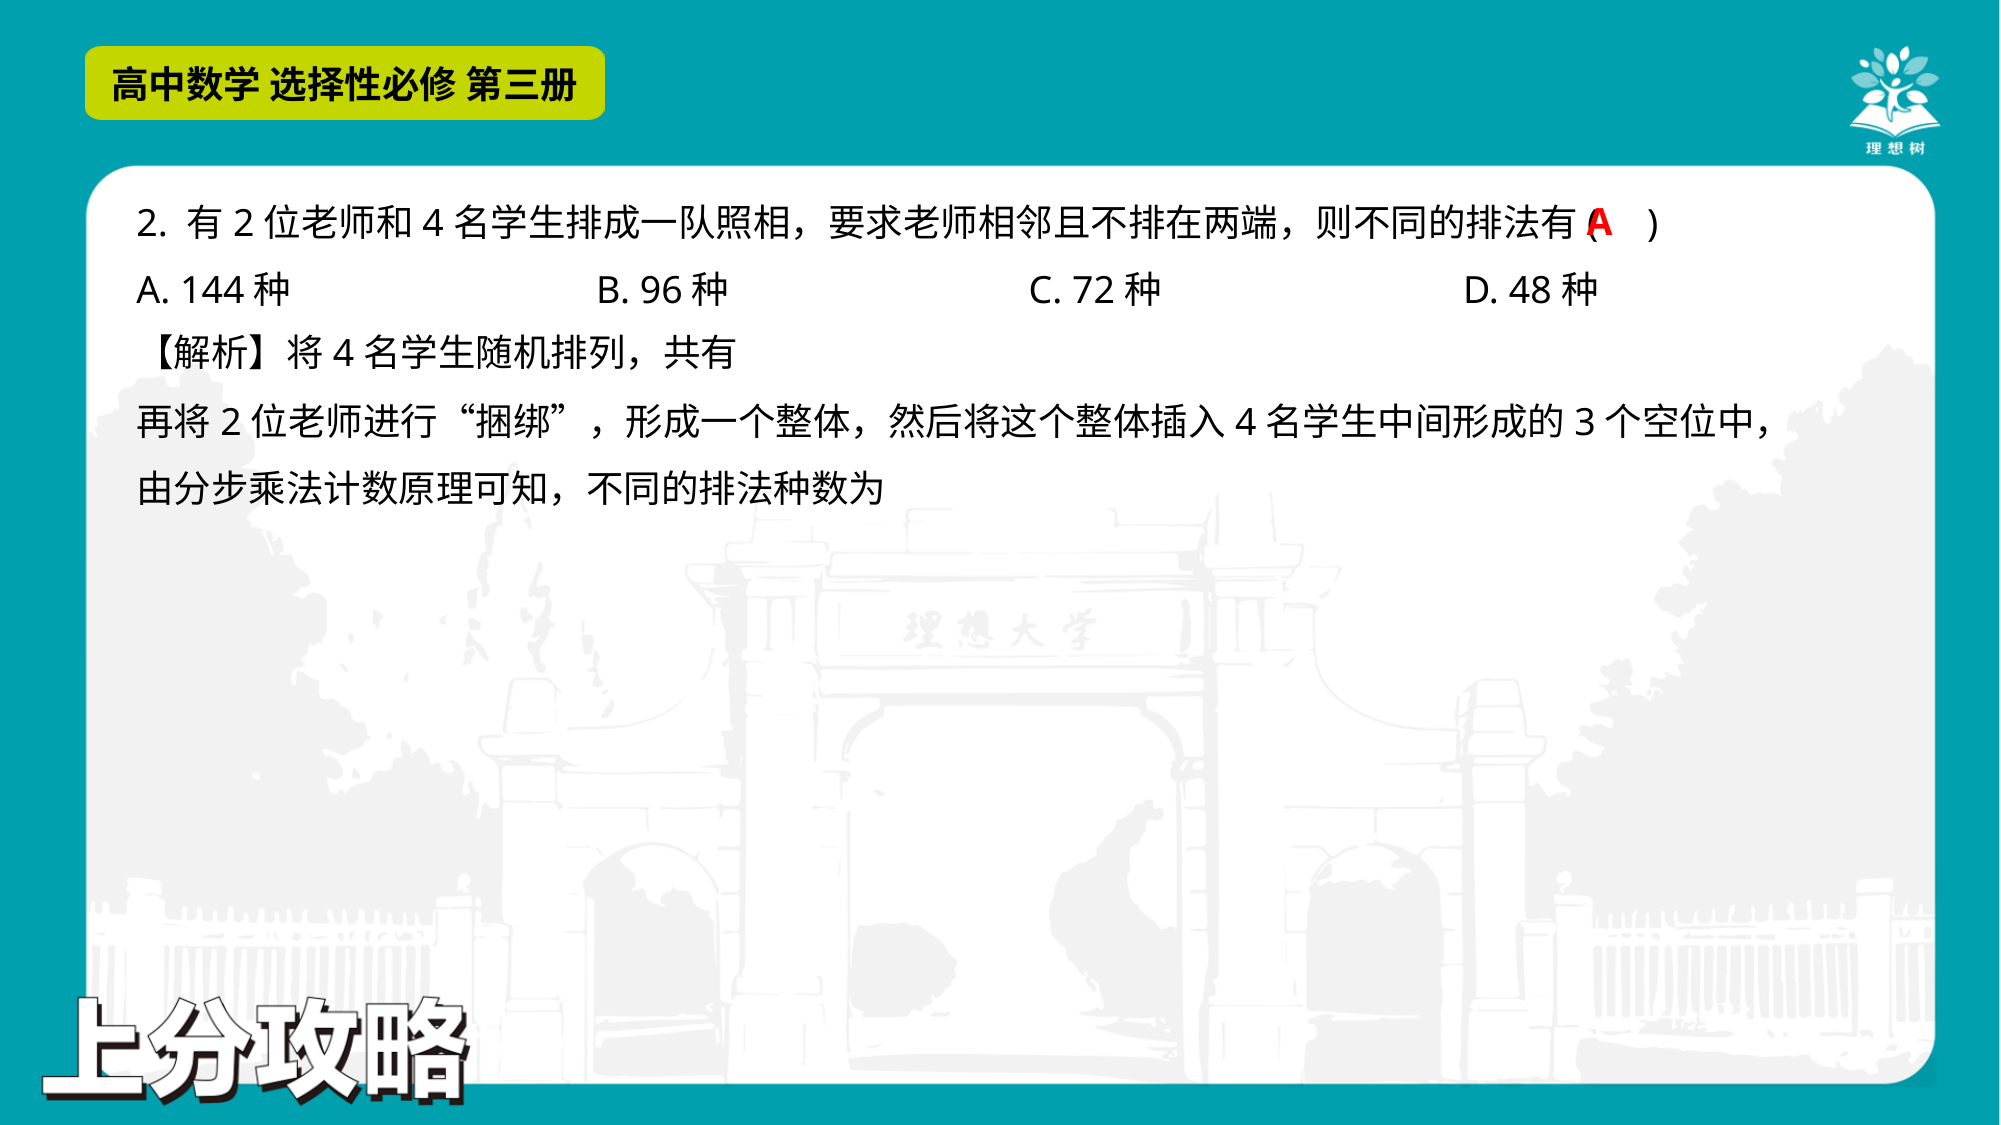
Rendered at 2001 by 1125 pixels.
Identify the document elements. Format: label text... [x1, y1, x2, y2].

picture [0, 0, 2000, 1125]
text_box 2. 有2位老师和4名学生排成一队照相，要求老师相邻且不排在两端，则不同的排法有( ) [136, 177, 1572, 237]
text_box A. 144种 B. 96种 C. 72种 D. 48种 [136, 244, 1865, 304]
text_box 2. 有2位老师和4名学生排成一队照相，要求老师相邻且不排在两端，则不同的排法有( ) [1627, 177, 1865, 237]
text_box A [1572, 176, 1627, 237]
